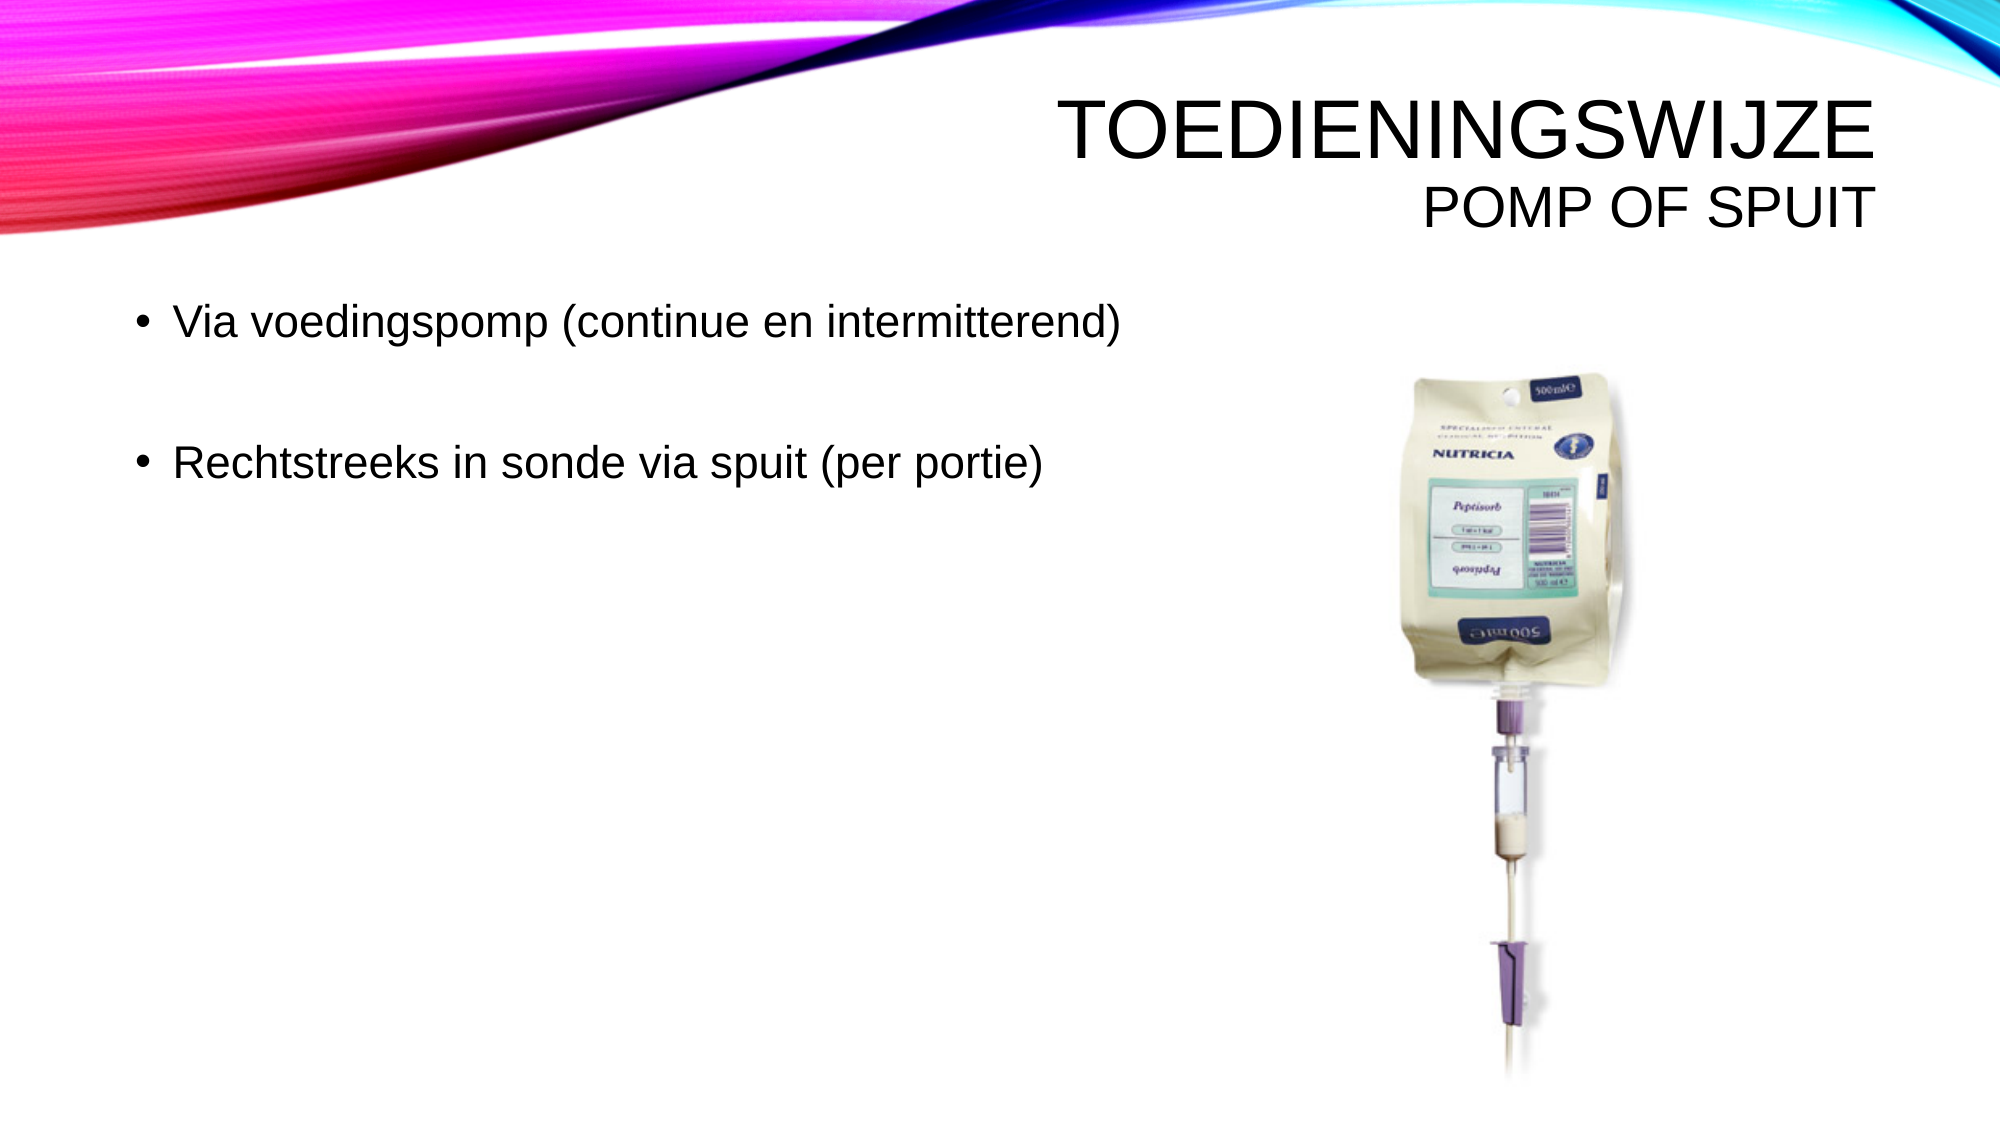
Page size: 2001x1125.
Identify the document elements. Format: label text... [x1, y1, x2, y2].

picture [0, 0, 2000, 237]
picture [1910, 0, 2000, 45]
list Via voedingspomp (continue en intermitterend) Rechtstreeks in sonde via spuit (per portie) [120, 290, 1831, 1029]
title Toedieningswijze pomp of spuit [480, 57, 1893, 270]
picture [1349, 325, 1716, 1125]
picture [1890, 0, 2000, 75]
